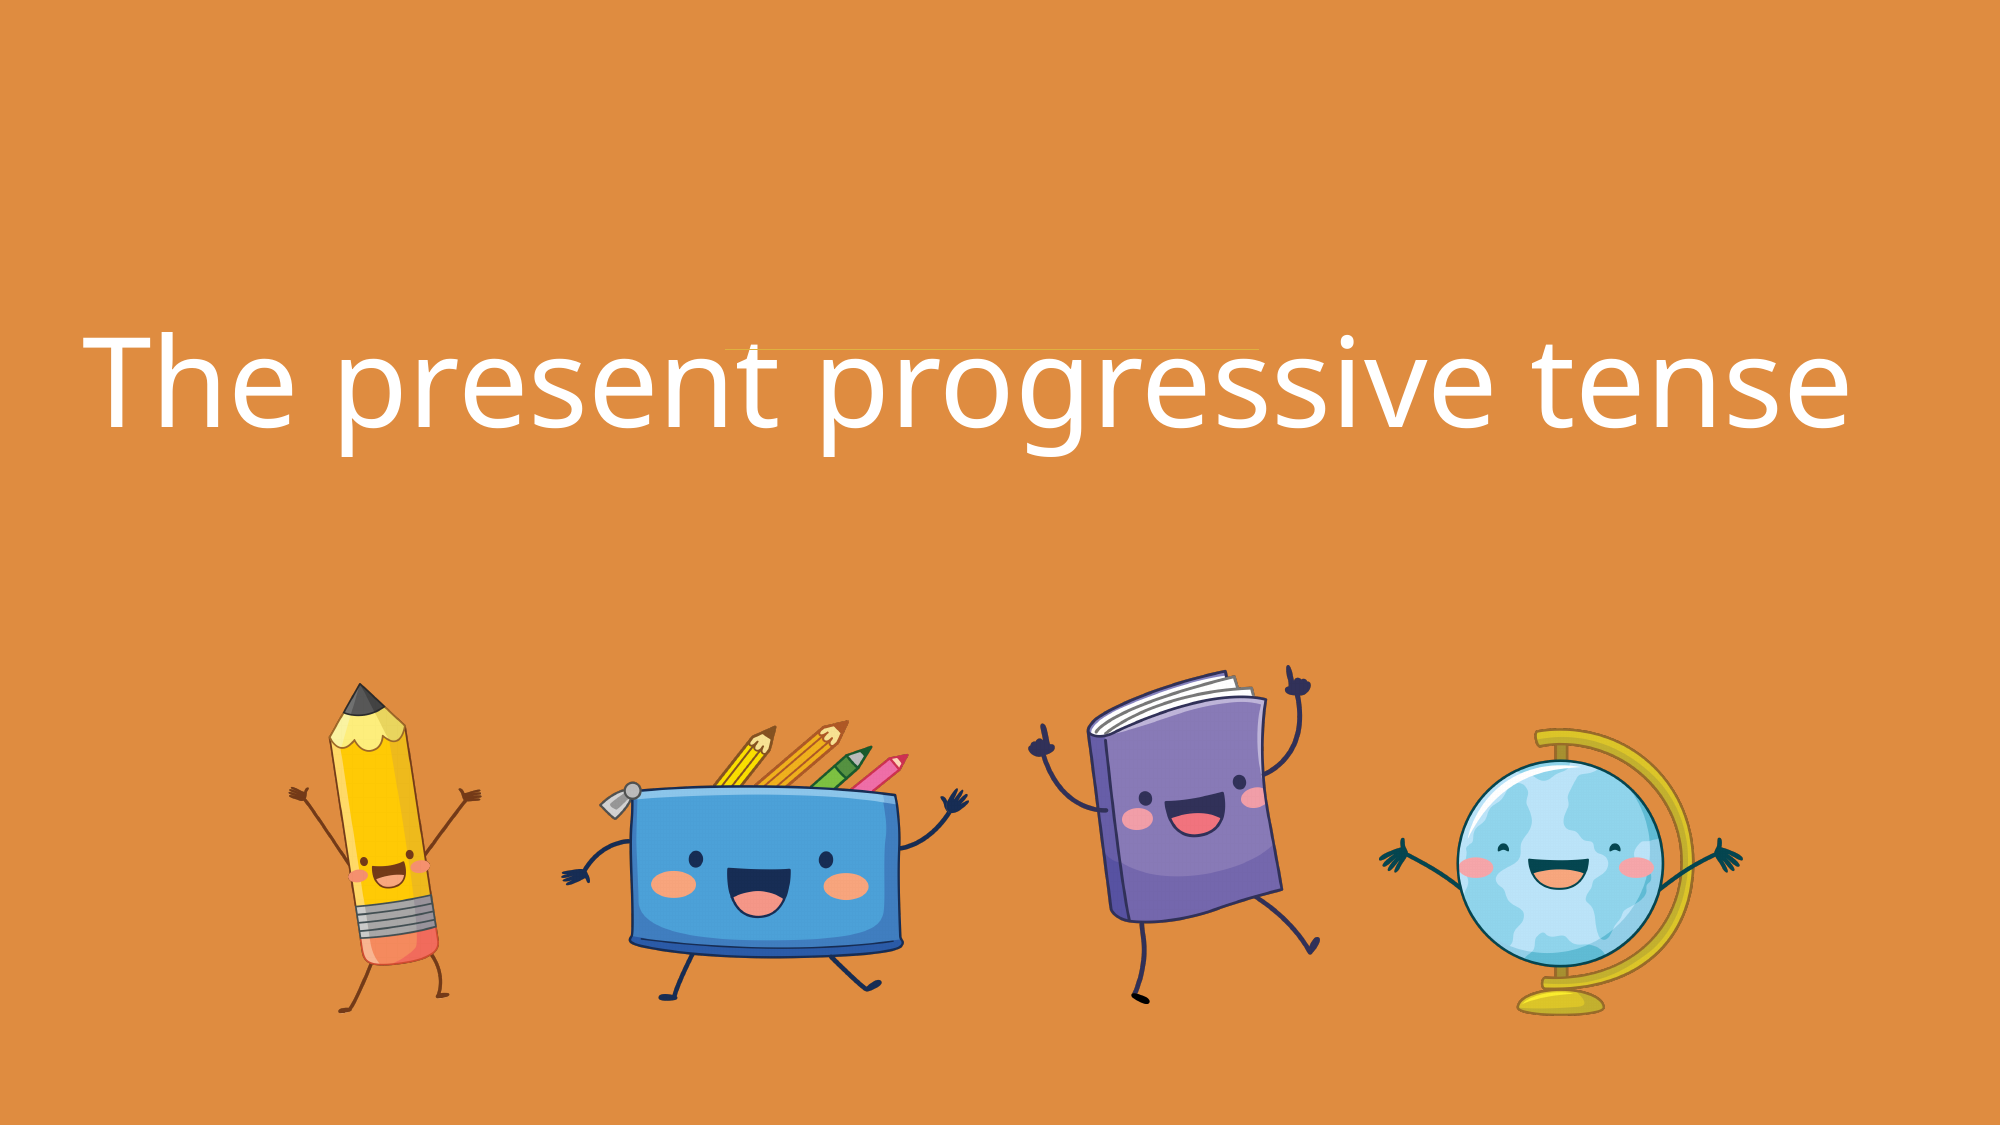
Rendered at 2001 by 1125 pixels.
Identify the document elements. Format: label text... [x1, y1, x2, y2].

picture [1379, 728, 1743, 1016]
picture [1028, 665, 1320, 1004]
picture [274, 668, 510, 1015]
list The present progressive tense [7, 311, 1931, 729]
picture [561, 720, 969, 1001]
